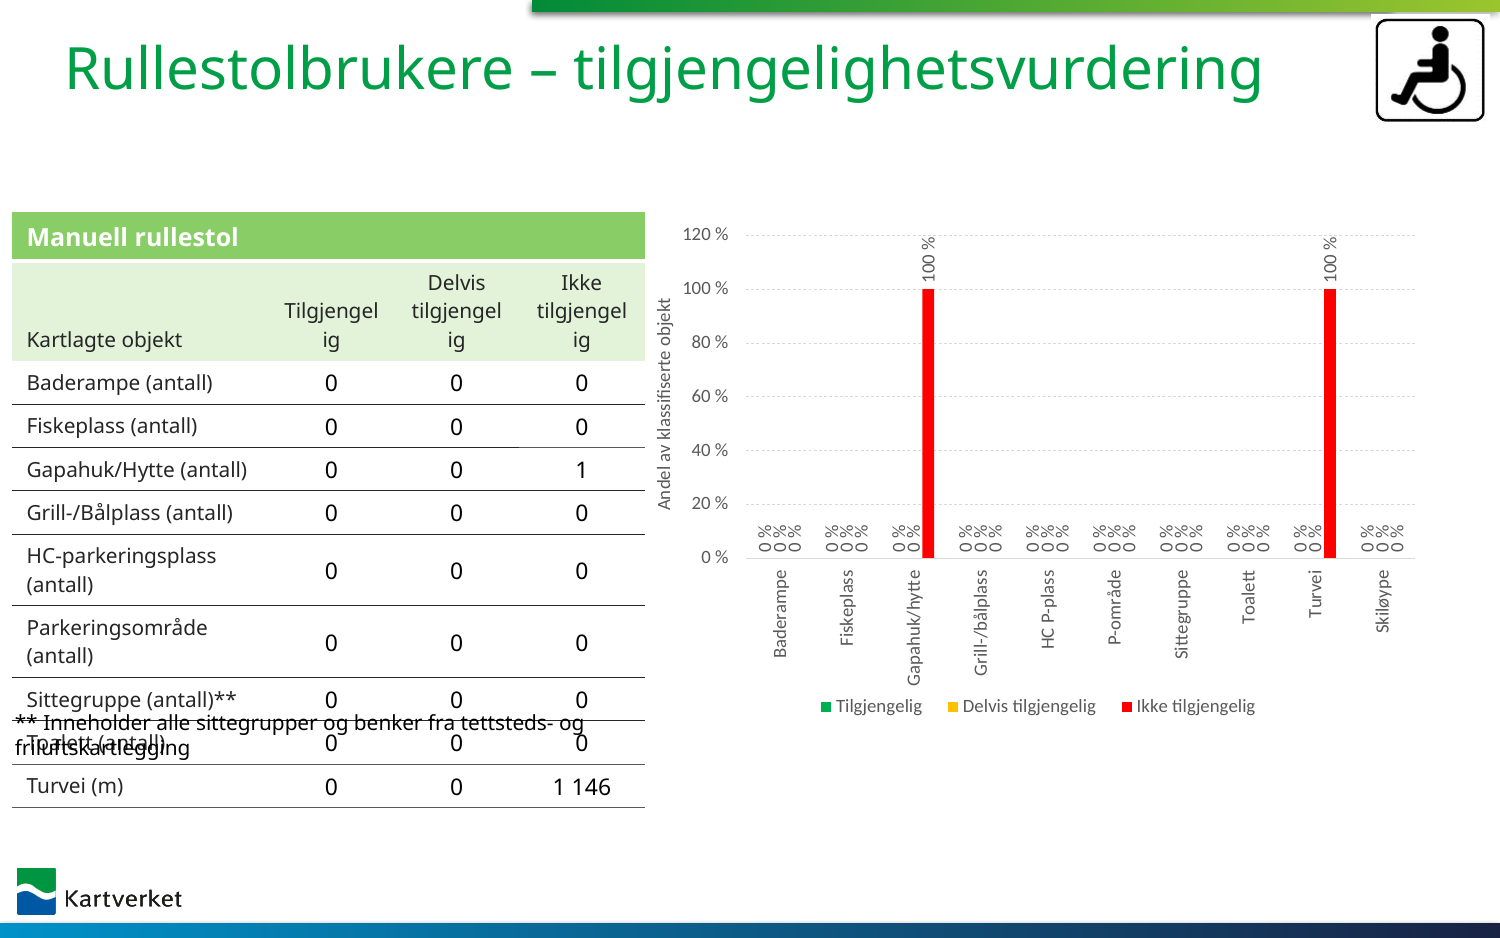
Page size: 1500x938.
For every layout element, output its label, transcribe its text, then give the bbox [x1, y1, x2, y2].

table_cell 0 [394, 361, 519, 404]
table_cell 0 [269, 606, 394, 677]
table_cell 0 [519, 361, 638, 404]
table_cell Grill-/Bålplass (antall) [12, 491, 269, 534]
table_cell 0 [394, 405, 519, 447]
table_cell Tilgjengelig [269, 263, 394, 361]
table_cell 0 [519, 405, 638, 447]
table_cell 1 [519, 448, 638, 490]
table_cell 0 [394, 768, 519, 807]
table_cell 0 [269, 678, 394, 702]
table_cell 0 [519, 606, 638, 677]
table_cell 0 [394, 491, 519, 534]
table_cell HC-parkeringsplass (antall) [12, 535, 269, 605]
table_cell 0 [269, 448, 394, 490]
table_cell Sittegruppe (antall)** [12, 678, 269, 702]
picture [643, 218, 1427, 728]
table_cell 0 [394, 448, 519, 490]
table_cell 0 [269, 361, 394, 404]
picture [1371, 13, 1491, 127]
table_cell 0 [269, 491, 394, 534]
table_cell Baderampe (antall) [12, 361, 269, 404]
table_cell Turvei (m) [12, 768, 269, 807]
table_cell 0 [269, 405, 394, 447]
table_cell Gapahuk/Hytte (antall) [12, 448, 269, 490]
table_cell Kartlagte objekt [12, 263, 269, 361]
text_box Rullestolbrukere – tilgjengelighetsvurdering [49, 12, 1372, 109]
table_header Manuell rullestol [12, 212, 645, 259]
text_box ** Inneholder alle sittegrupper og benker fra tettsteds- og friluftskartlegging [0, 702, 745, 768]
table_cell Delvis tilgjengelig [394, 263, 519, 361]
table_cell Ikke tilgjengelig [519, 263, 638, 361]
table_cell 0 [394, 606, 519, 677]
table_cell 0 [519, 678, 638, 702]
table_cell Fiskeplass (antall) [12, 405, 269, 447]
table_cell 0 [269, 535, 394, 605]
table_cell 0 [519, 491, 638, 534]
table_cell 0 [269, 768, 394, 807]
table_cell 1 146 [519, 768, 645, 807]
table_cell 0 [394, 535, 519, 605]
table_cell Parkeringsområde (antall) [12, 606, 269, 677]
table_cell 0 [394, 678, 519, 702]
table_cell 0 [519, 535, 638, 605]
